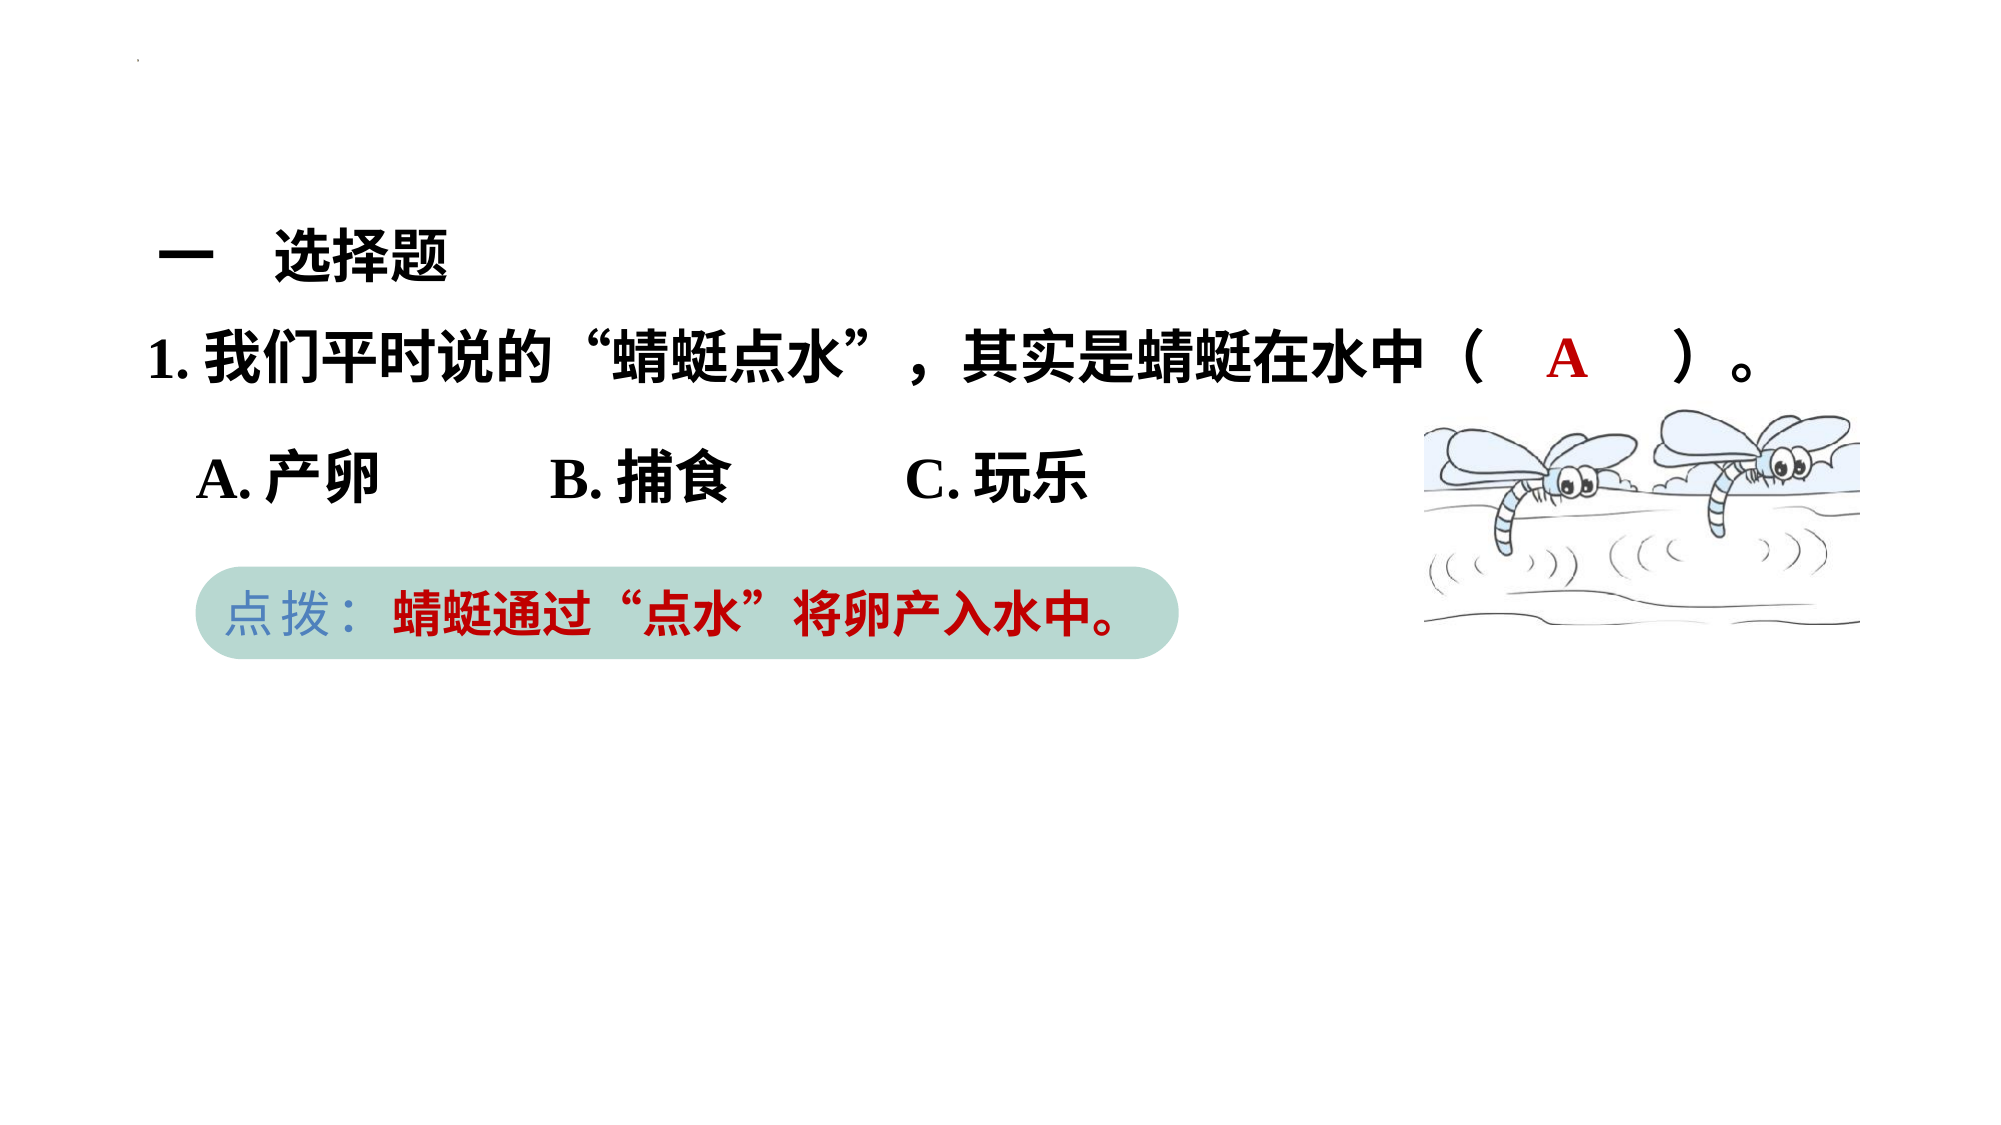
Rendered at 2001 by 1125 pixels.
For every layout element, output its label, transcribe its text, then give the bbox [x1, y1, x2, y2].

text_box 1.我们平时说的“蜻蜓点水”，其实是蜻蜓在水中（ A ）。 [1604, 284, 1789, 385]
table_header B.捕食 [550, 389, 904, 494]
text_box 1.我们平时说的“蜻蜓点水”，其实是蜻蜓在水中（ A ）。 [146, 284, 1531, 390]
text_box 点拨：蜻蜓通过“点水”将卵产入水中。 [194, 565, 1180, 661]
picture [1424, 385, 1860, 636]
text_box 一 选择题 [157, 183, 449, 284]
table_header C.玩乐 [904, 389, 1259, 494]
text_box A [1531, 277, 1604, 385]
table_header A.产卵 [196, 389, 550, 494]
